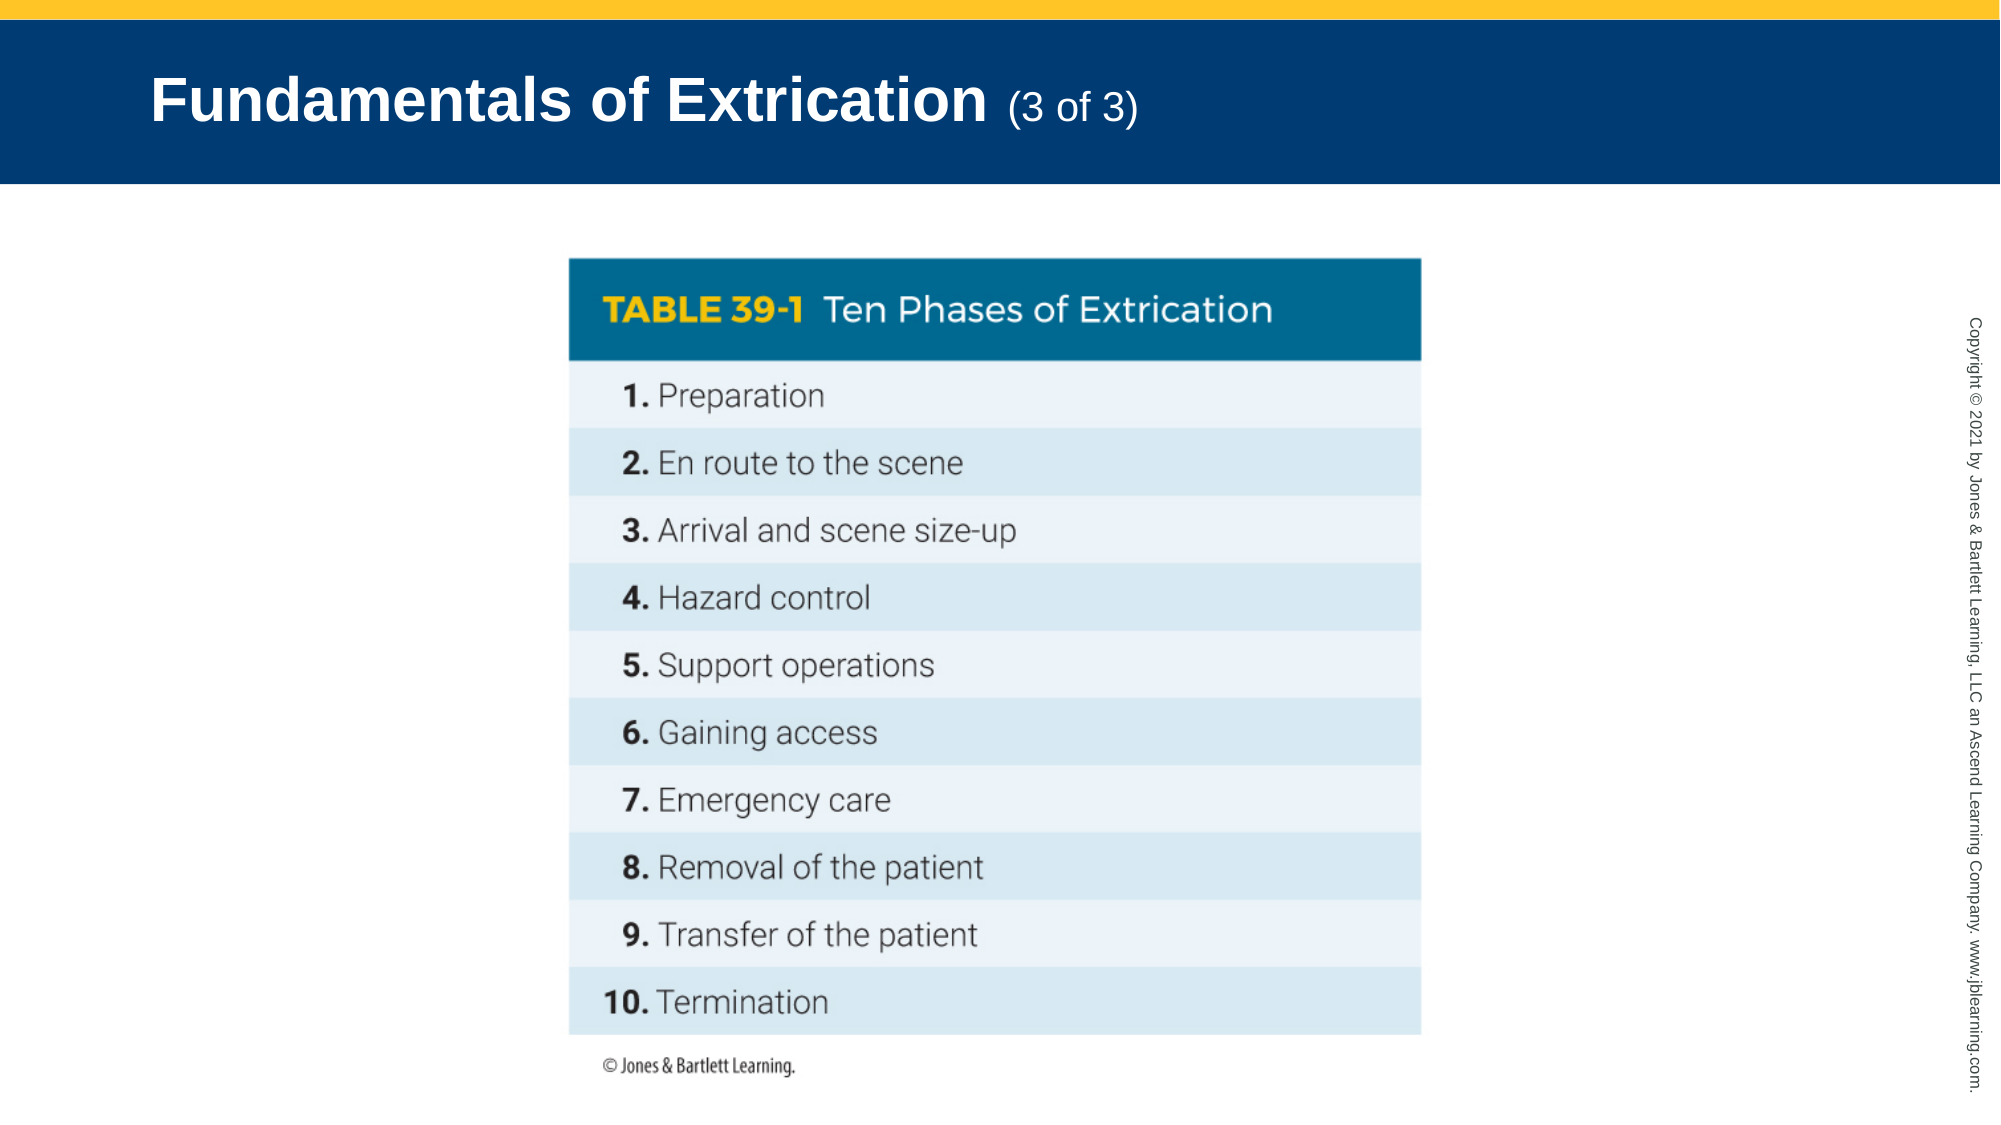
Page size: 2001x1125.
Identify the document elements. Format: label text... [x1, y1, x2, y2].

picture [560, 250, 1431, 1100]
title Fundamentals of Extrication (3 of 3) [0, 19, 2000, 185]
